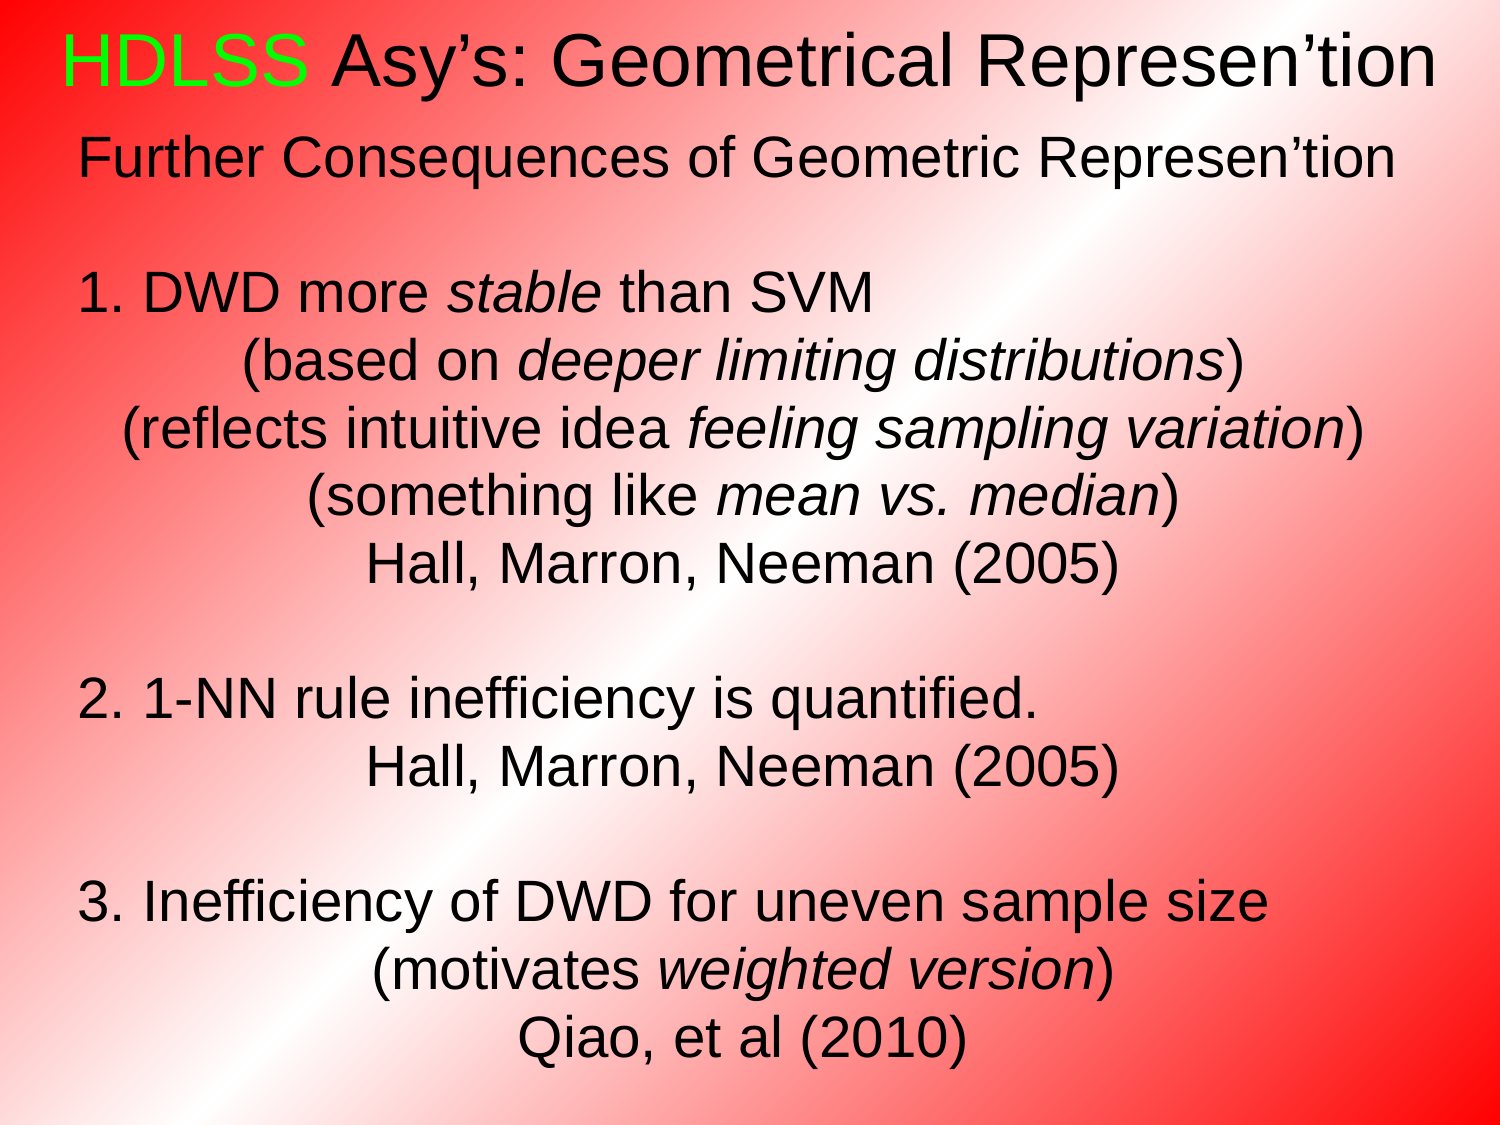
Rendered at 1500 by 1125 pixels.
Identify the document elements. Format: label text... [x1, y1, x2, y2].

title HDLSS Asy’s: Geometrical Represen’tion [37, 0, 1463, 113]
list Further Consequences of Geometric Represen’tion 1. DWD more stable than SVM (based on deeper limiting distributions) (reflects intuitive idea feeling sampling variation) (something like mean vs. median) Hall, Marron, Neeman (2005) 2. 1-NN rule inefficiency is quantified. Hall, Marron, Neeman (2005) 3. Inefficiency of DWD for uneven sample size (motivates weighted version) Qiao, et al (2010) [62, 125, 1425, 1050]
